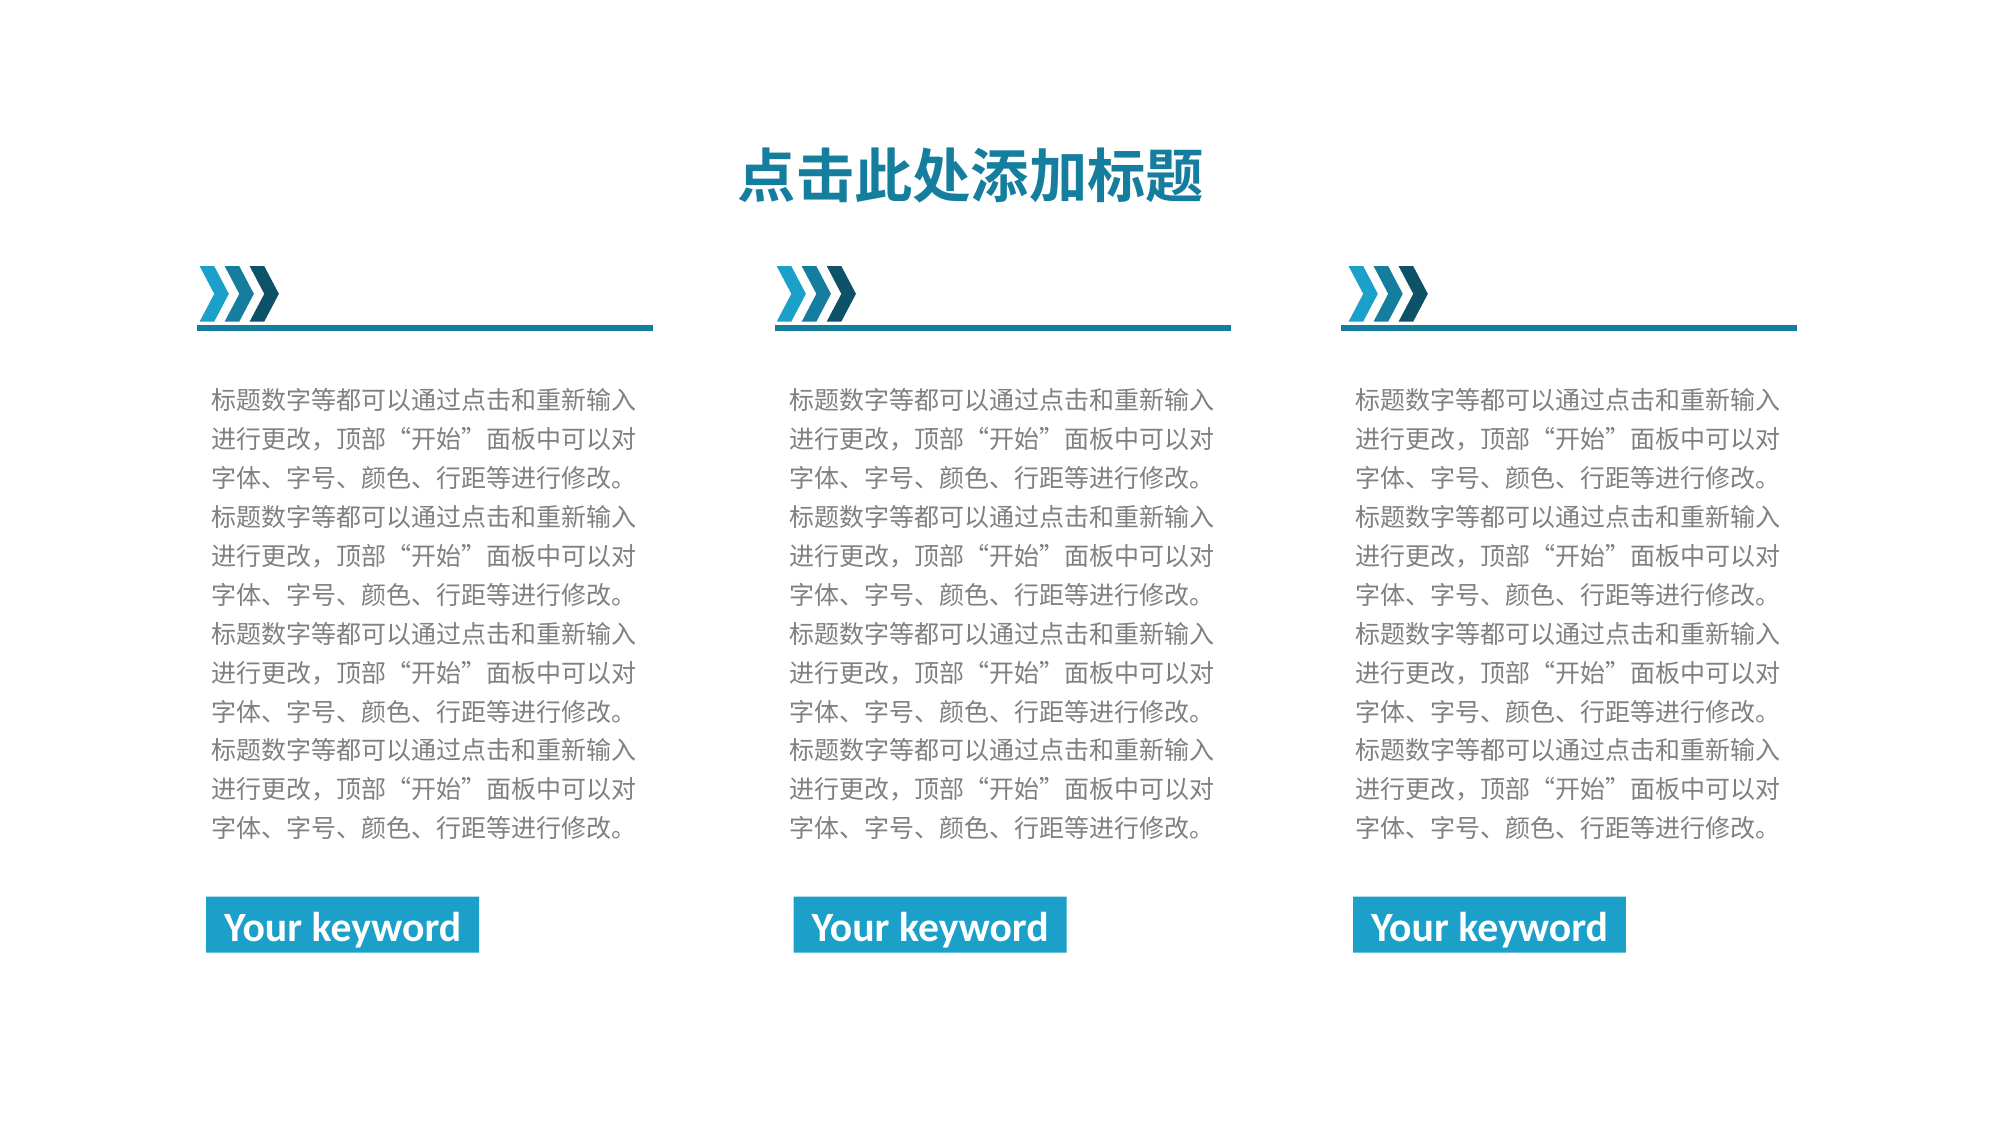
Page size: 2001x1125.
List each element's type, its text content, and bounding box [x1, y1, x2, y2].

text_box [1346, 265, 1379, 323]
text_box [222, 265, 256, 323]
text_box Your keyword [205, 896, 480, 954]
text_box [247, 265, 281, 323]
text_box 标题数字等都可以通过点击和重新输入进行更改，顶部“开始”面板中可以对字体、字号、颜色、行距等进行修改。标题数字等都可以通过点击和重新输入进行更改，顶部“开始”面板中可以对字体、字号、颜色、行距等进行修改。标题数字等都可以通过点击和重新输入进行更改，顶部“开始”面板中可以对字体、字号、颜色、行距等进行修改。标题数字等都可以通过点击和重新输入进行更改，顶部“开始”面板中可以对字体、字号、颜色、行距等进行修改。 [774, 368, 1232, 851]
text_box [775, 265, 808, 323]
text_box Your keyword [1352, 896, 1627, 954]
text_box [800, 265, 833, 323]
text_box 点击此处添加标题 [723, 132, 1239, 217]
text_box Your keyword [793, 896, 1068, 954]
text_box [1396, 265, 1430, 323]
text_box [197, 265, 231, 323]
text_box [825, 265, 858, 323]
text_box [1371, 265, 1404, 323]
text_box 标题数字等都可以通过点击和重新输入进行更改，顶部“开始”面板中可以对字体、字号、颜色、行距等进行修改。标题数字等都可以通过点击和重新输入进行更改，顶部“开始”面板中可以对字体、字号、颜色、行距等进行修改。标题数字等都可以通过点击和重新输入进行更改，顶部“开始”面板中可以对字体、字号、颜色、行距等进行修改。标题数字等都可以通过点击和重新输入进行更改，顶部“开始”面板中可以对字体、字号、颜色、行距等进行修改。 [196, 368, 654, 851]
text_box 标题数字等都可以通过点击和重新输入进行更改，顶部“开始”面板中可以对字体、字号、颜色、行距等进行修改。标题数字等都可以通过点击和重新输入进行更改，顶部“开始”面板中可以对字体、字号、颜色、行距等进行修改。标题数字等都可以通过点击和重新输入进行更改，顶部“开始”面板中可以对字体、字号、颜色、行距等进行修改。标题数字等都可以通过点击和重新输入进行更改，顶部“开始”面板中可以对字体、字号、颜色、行距等进行修改。 [1340, 368, 1797, 851]
